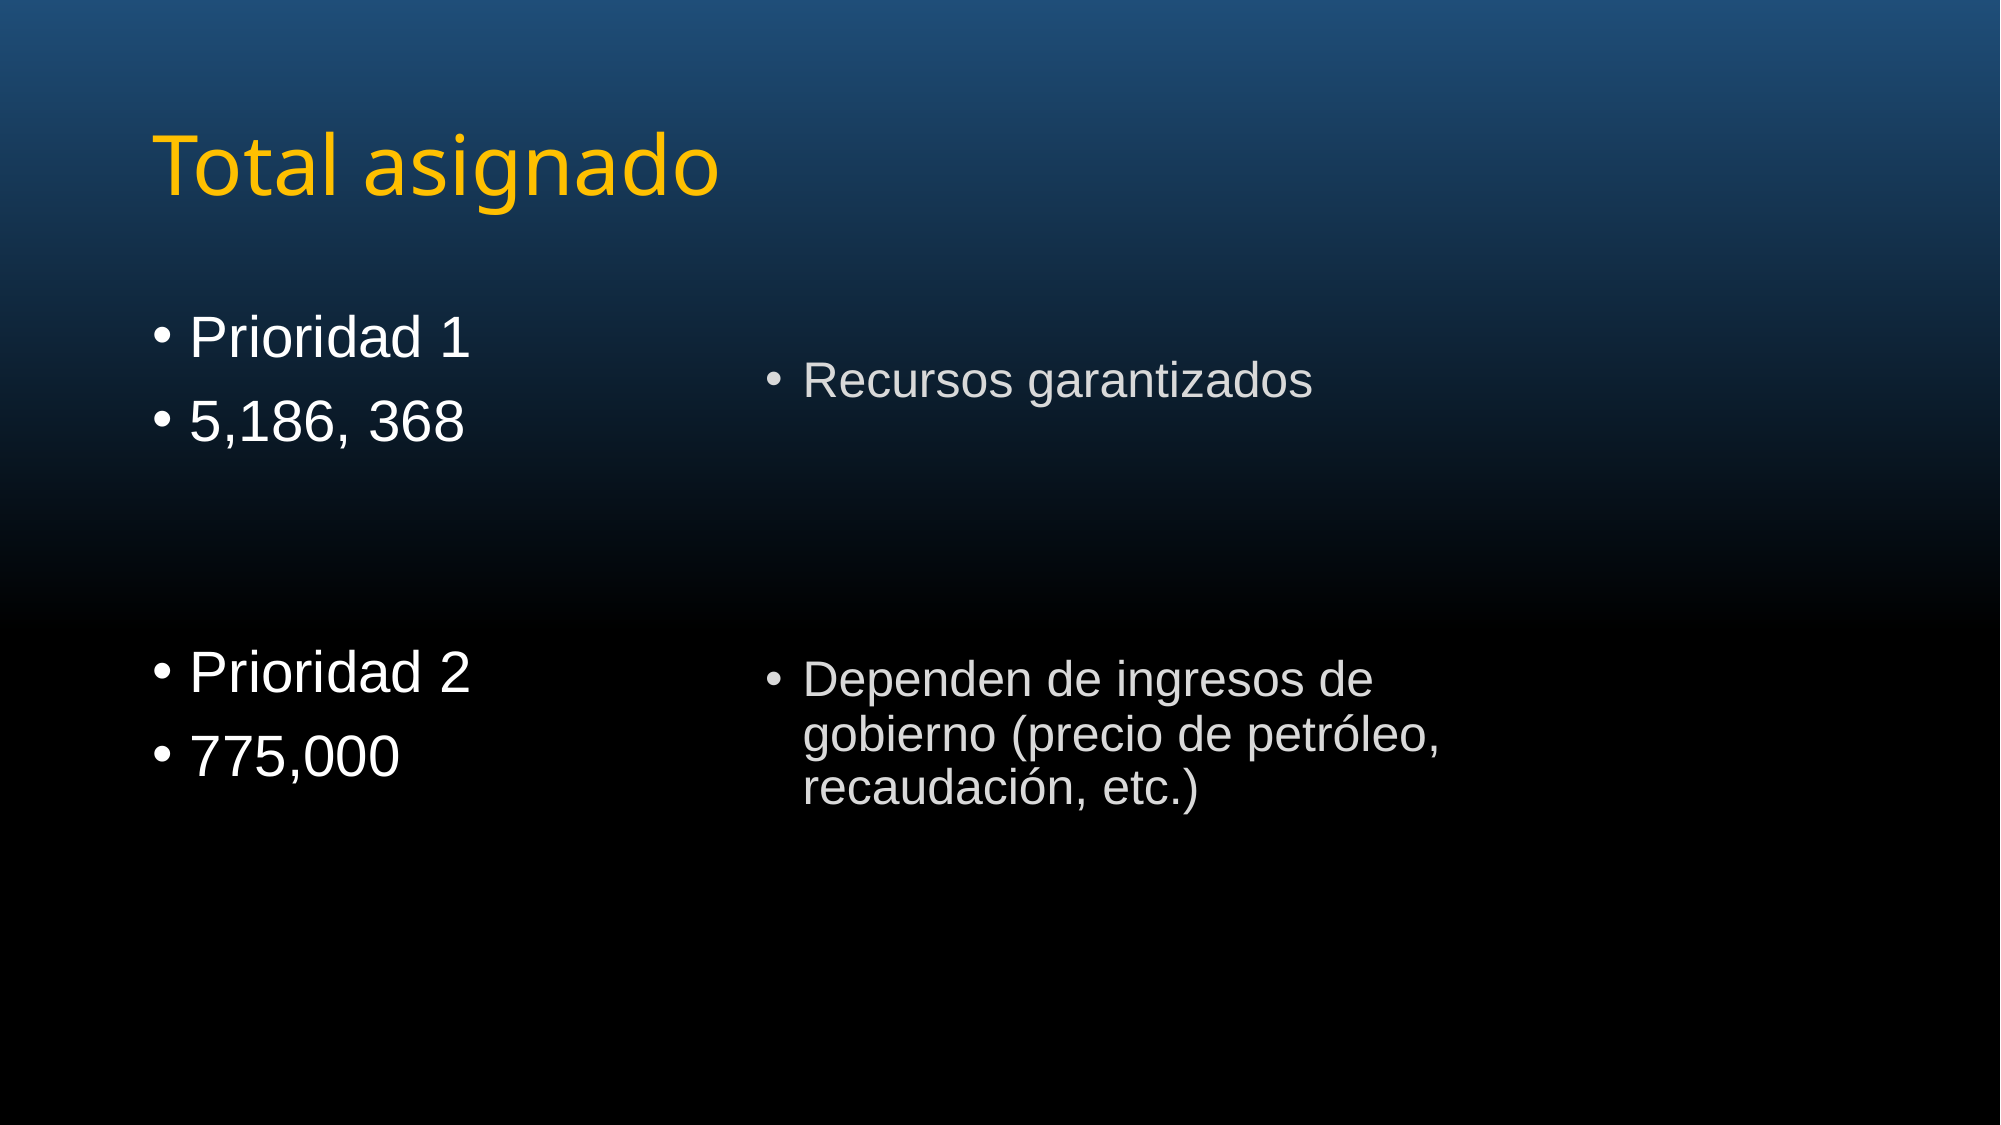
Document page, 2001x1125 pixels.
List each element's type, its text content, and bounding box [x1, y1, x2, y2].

text_box Recursos garantizados Dependen de ingresos de gobierno (precio de petróleo, recaudación, etc.) [750, 347, 1570, 918]
title Total asignado [137, 59, 930, 278]
list Prioridad 1 5,186, 368 Prioridad 2 775,000 [137, 299, 633, 1014]
